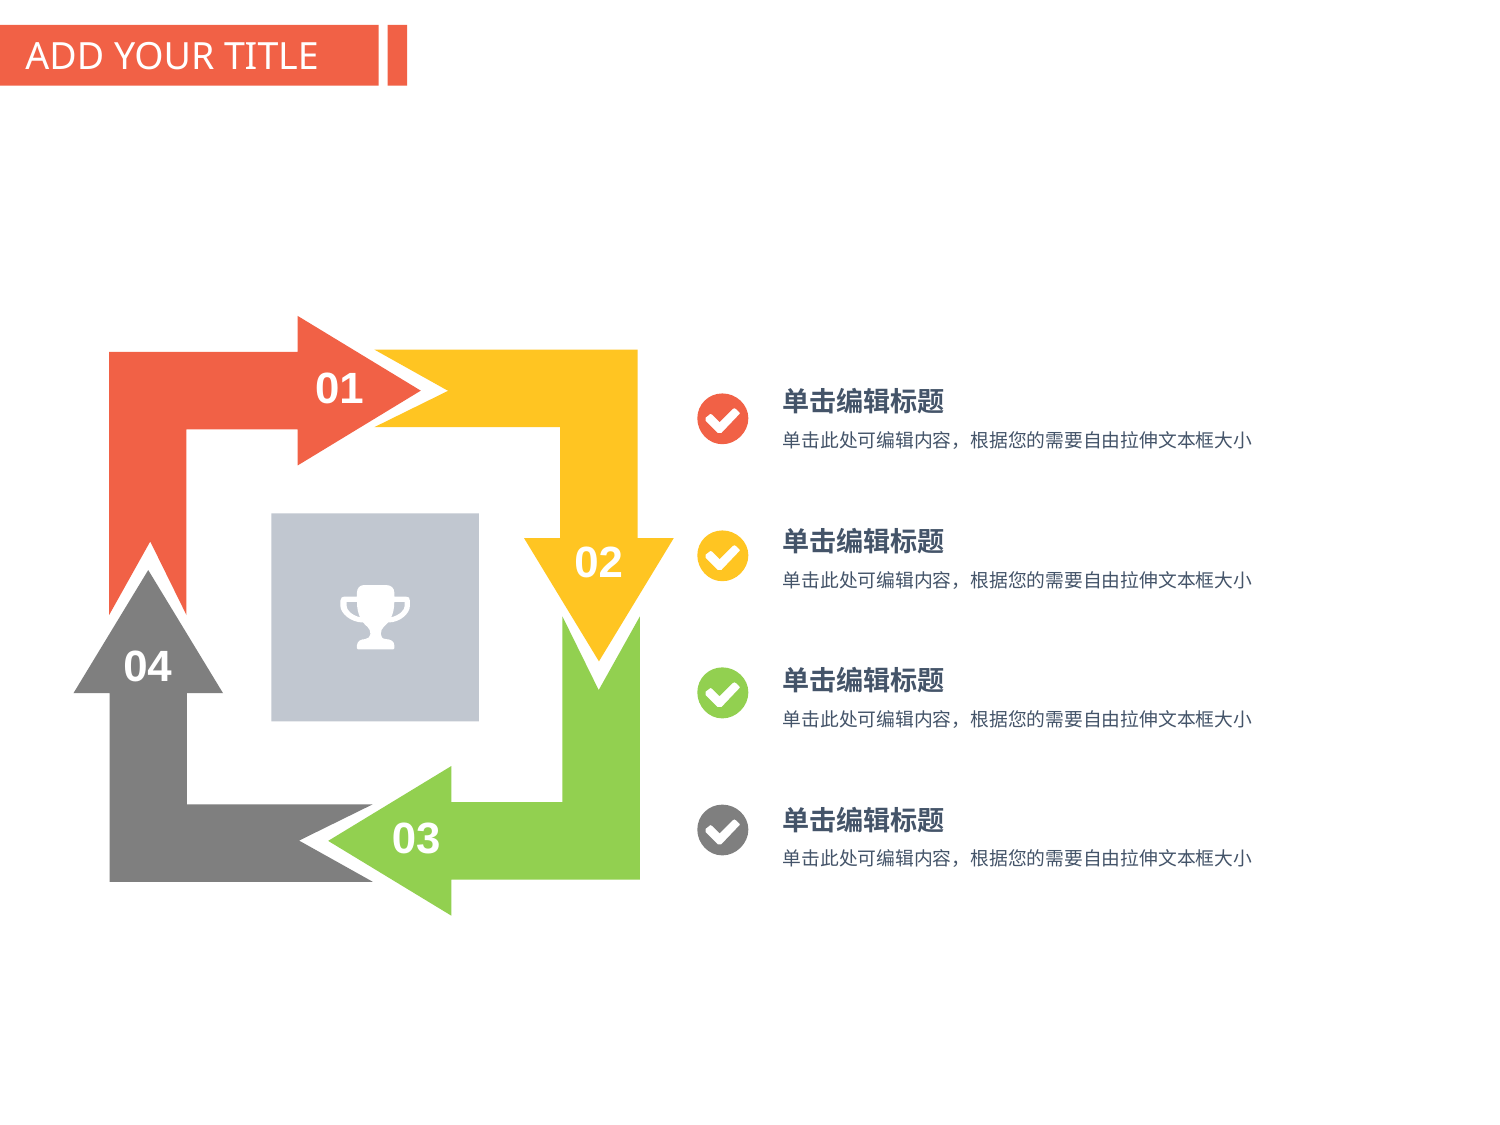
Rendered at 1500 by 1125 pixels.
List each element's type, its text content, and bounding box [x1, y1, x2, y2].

text_box 单击编辑标题 [782, 524, 1070, 557]
text_box 单击编辑标题 [782, 663, 1070, 697]
text_box 单击此处可编辑内容，根据您的需要自由拉伸文本框大小 [782, 847, 1294, 870]
text_box 02 [573, 534, 624, 587]
text_box [340, 585, 410, 650]
text_box 单击此处可编辑内容，根据您的需要自由拉伸文本框大小 [782, 428, 1294, 452]
text_box [697, 804, 749, 856]
text_box [697, 393, 749, 445]
text_box [387, 24, 408, 86]
text_box [374, 349, 674, 662]
text_box 04 [122, 637, 173, 691]
text_box 单击此处可编辑内容，根据您的需要自由拉伸文本框大小 [782, 707, 1294, 731]
text_box [697, 667, 749, 719]
text_box [109, 315, 421, 616]
text_box [368, 24, 379, 86]
text_box 单击此处可编辑内容，根据您的需要自由拉伸文本框大小 [782, 568, 1294, 591]
text_box [271, 513, 479, 722]
text_box ADD YOUR TITLE HERE [10, 24, 368, 130]
text_box [328, 616, 640, 916]
text_box 03 [390, 809, 442, 862]
text_box [697, 530, 749, 582]
text_box 单击编辑标题 [782, 384, 1070, 418]
text_box [0, 24, 10, 86]
text_box [73, 570, 373, 882]
text_box 单击编辑标题 [782, 803, 1070, 836]
text_box 01 [313, 359, 365, 413]
